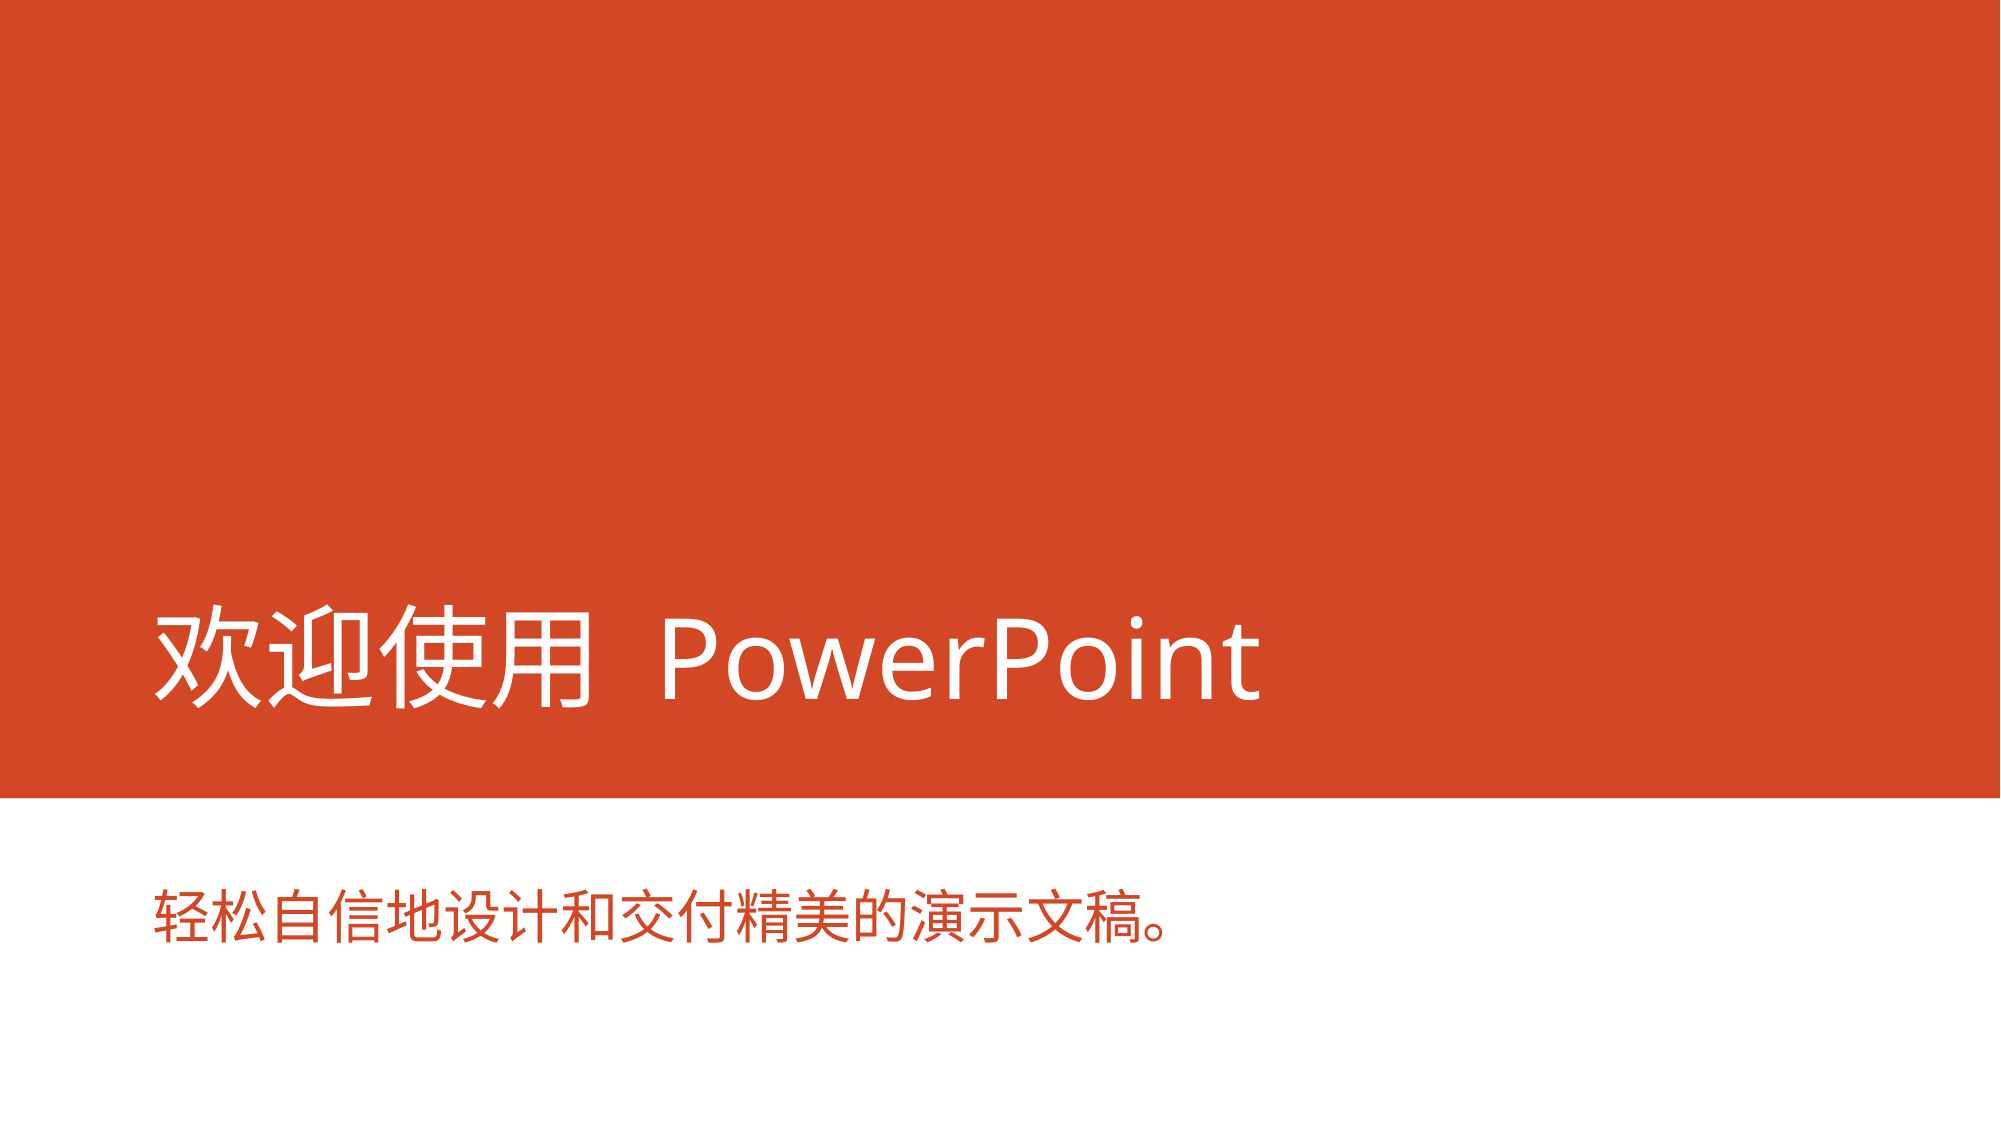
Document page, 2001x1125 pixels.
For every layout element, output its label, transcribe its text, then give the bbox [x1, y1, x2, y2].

subtitle 轻松自信地设计和交付精美的演示文稿。 [137, 838, 1238, 1025]
title 欢迎使用 PowerPoint [137, 338, 1863, 730]
